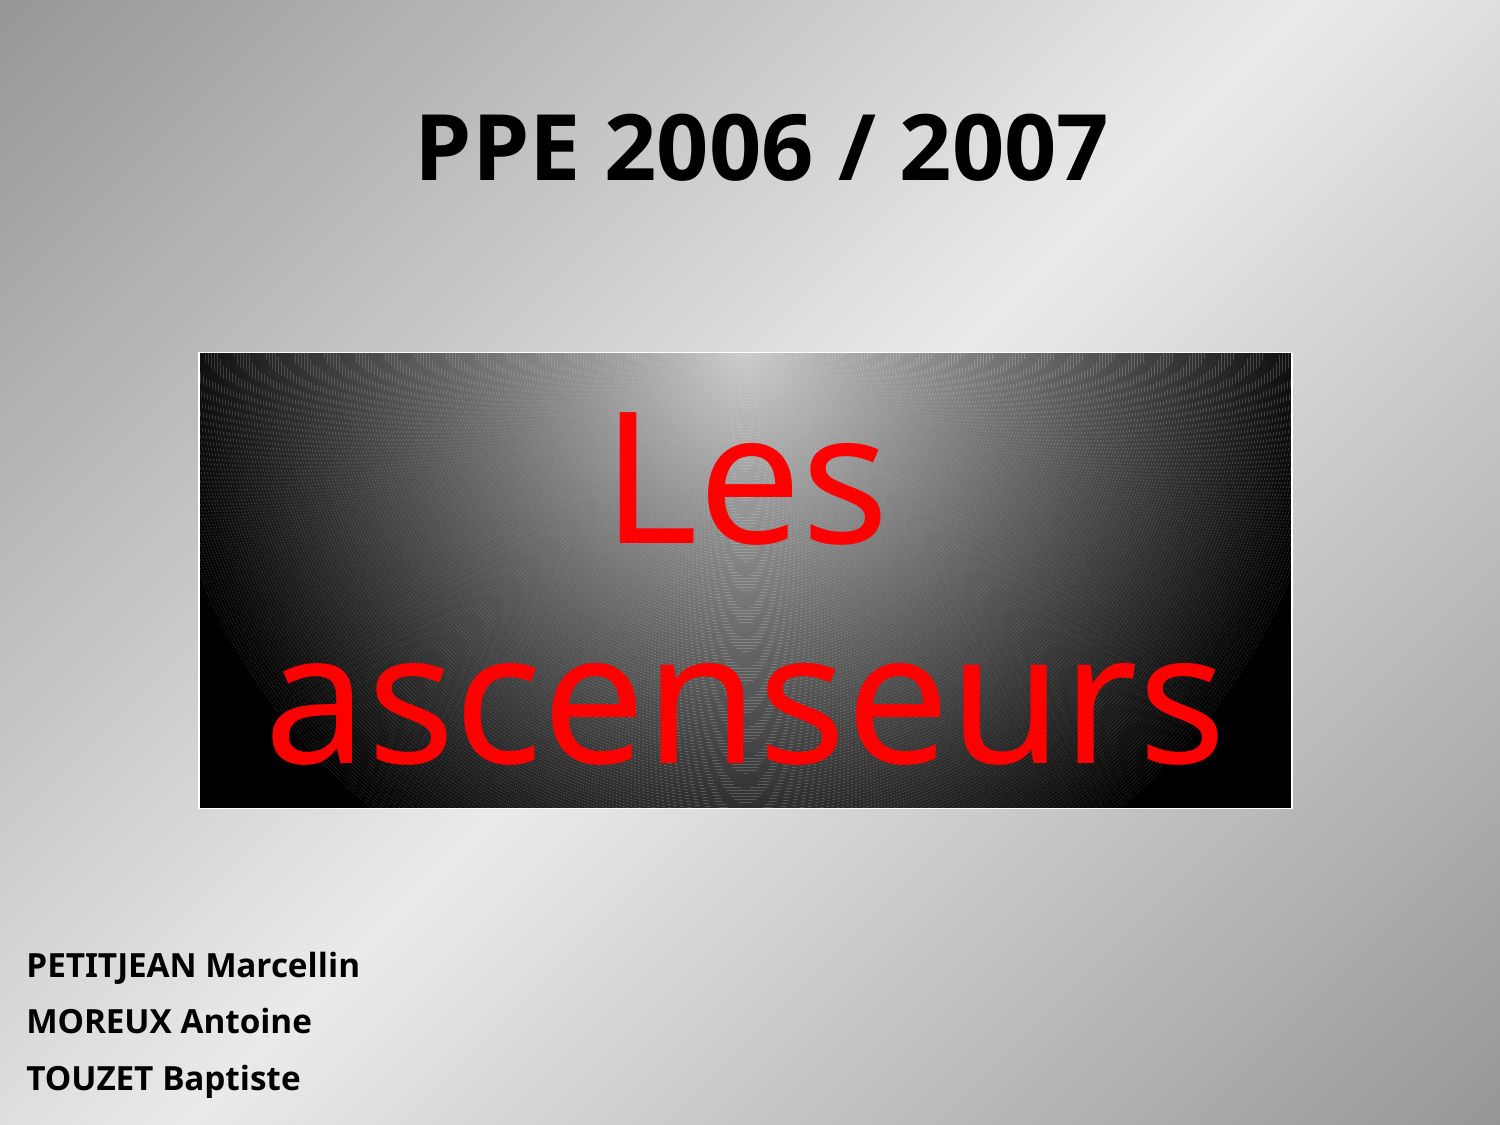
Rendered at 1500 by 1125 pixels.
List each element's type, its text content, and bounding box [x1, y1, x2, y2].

subtitle Les ascenseurs [198, 352, 1293, 809]
text_box PETITJEAN Marcellin MOREUX Antoine TOUZET Baptiste [11, 936, 487, 1125]
title PPE 2006 / 2007 [124, 49, 1401, 238]
